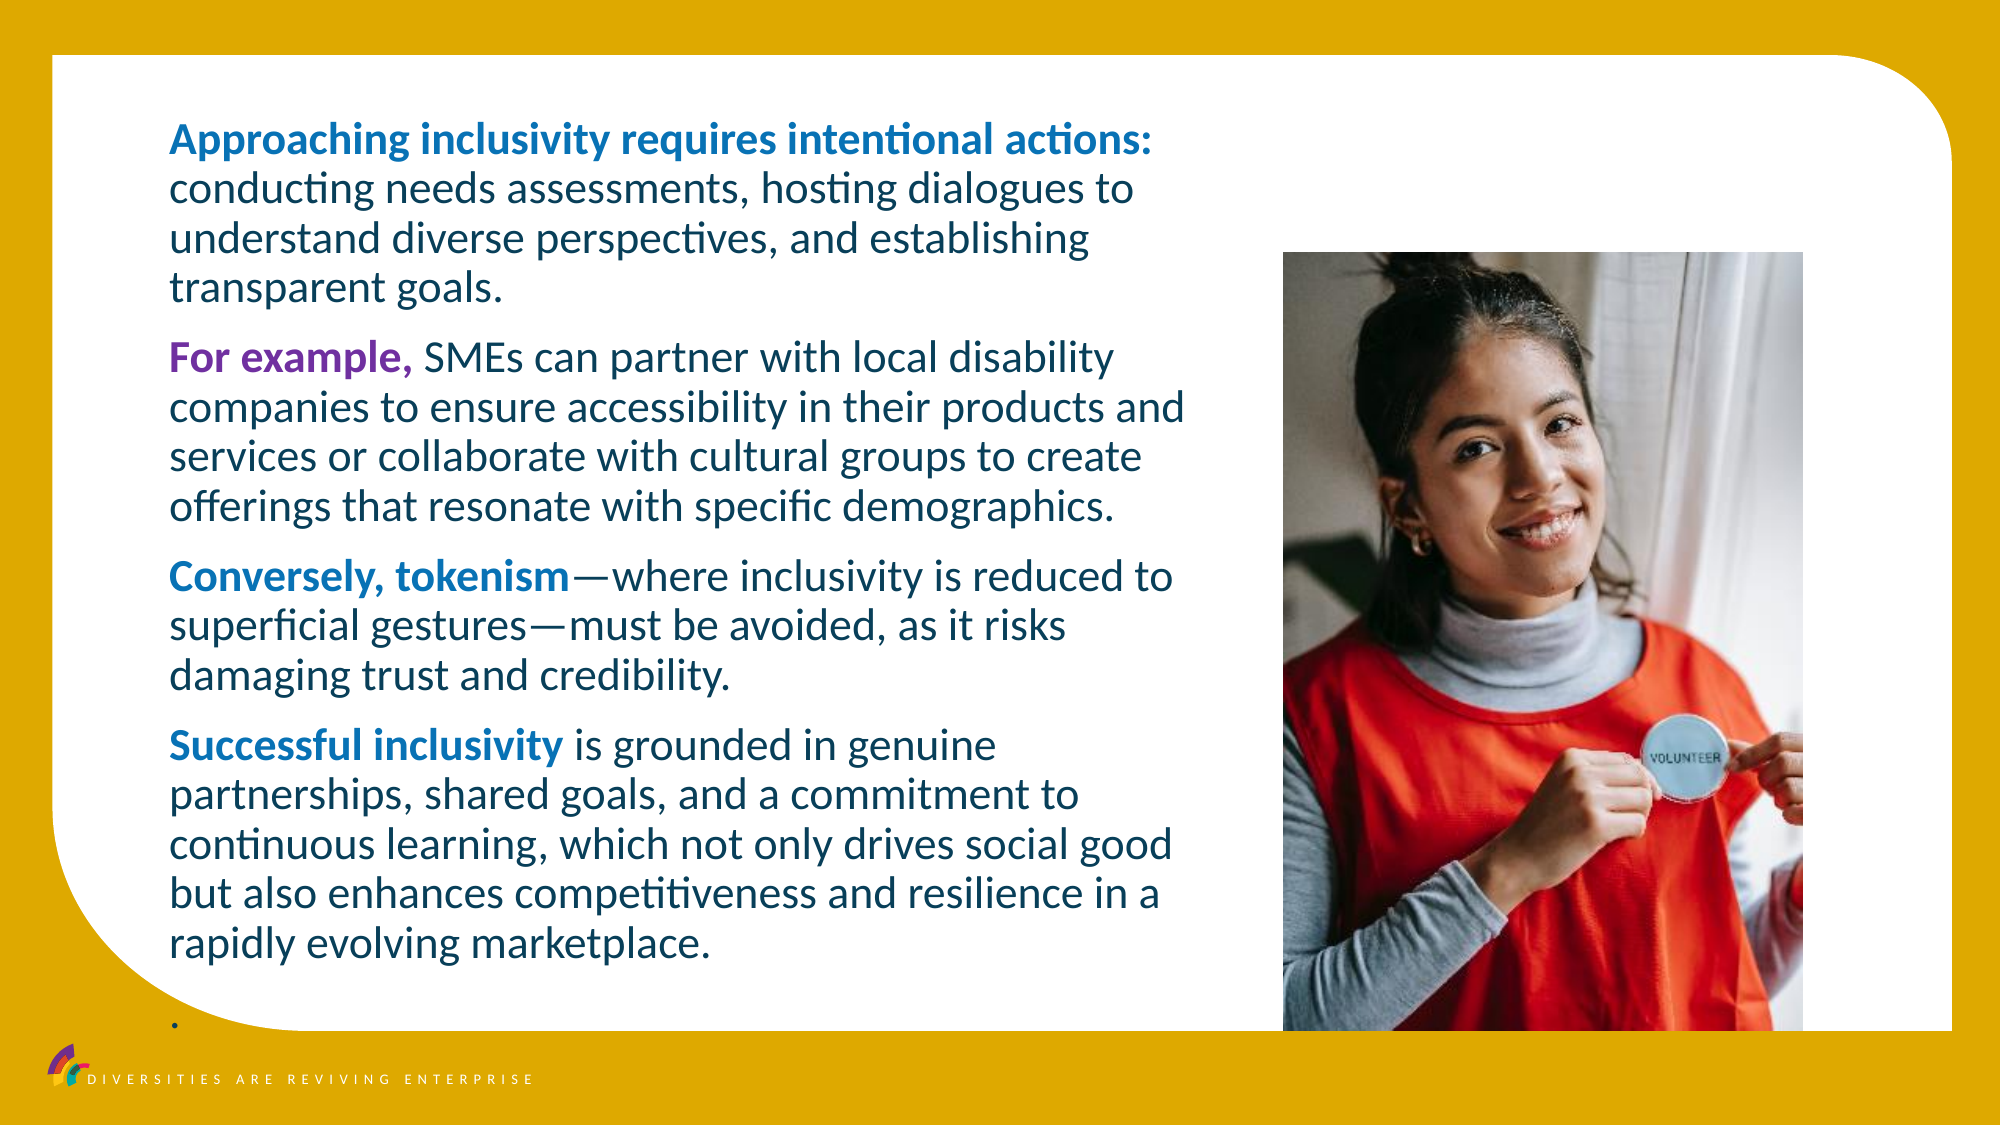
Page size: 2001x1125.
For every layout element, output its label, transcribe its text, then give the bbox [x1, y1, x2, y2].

list [130, 63, 1869, 196]
picture [1283, 252, 1803, 1031]
list Approaching inclusivity requires intentional actions: conducting needs assessments, hosting dialogues to understand diverse perspectives, and establishing transparent goals. For example, SMEs can partner with local disability companies to ensure accessibility in their products and services or collaborate with cultural groups to create offerings that resonate with specific demographics. Conversely, tokenism—where inclusivity is reduced to superficial gestures—must be avoided, as it risks damaging trust and credibility. Successful inclusivity is grounded in genuine partnerships, shared goals, and a commitment to continuous learning, which not only drives social good but also enhances competitiveness and resilience in a rapidly evolving marketplace. . [154, 196, 1261, 739]
